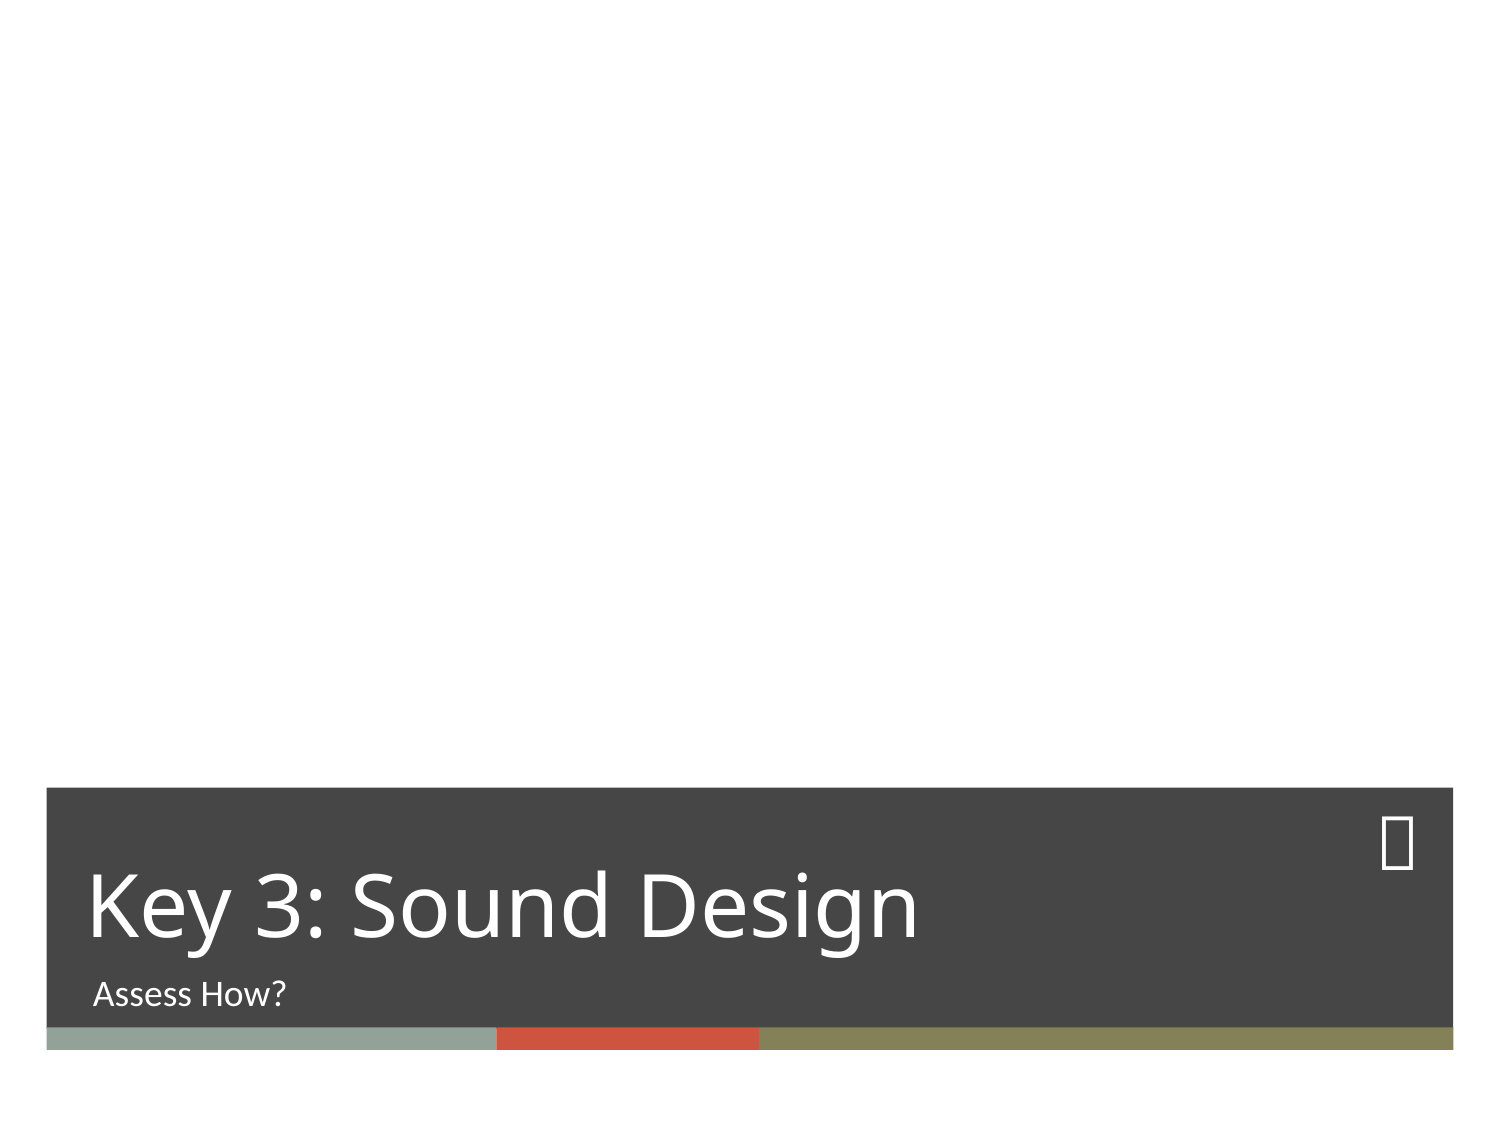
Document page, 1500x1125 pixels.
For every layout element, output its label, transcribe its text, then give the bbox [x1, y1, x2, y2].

title Key 3: Sound Design [70, 789, 1346, 963]
list Assess How? [78, 961, 1347, 1028]
